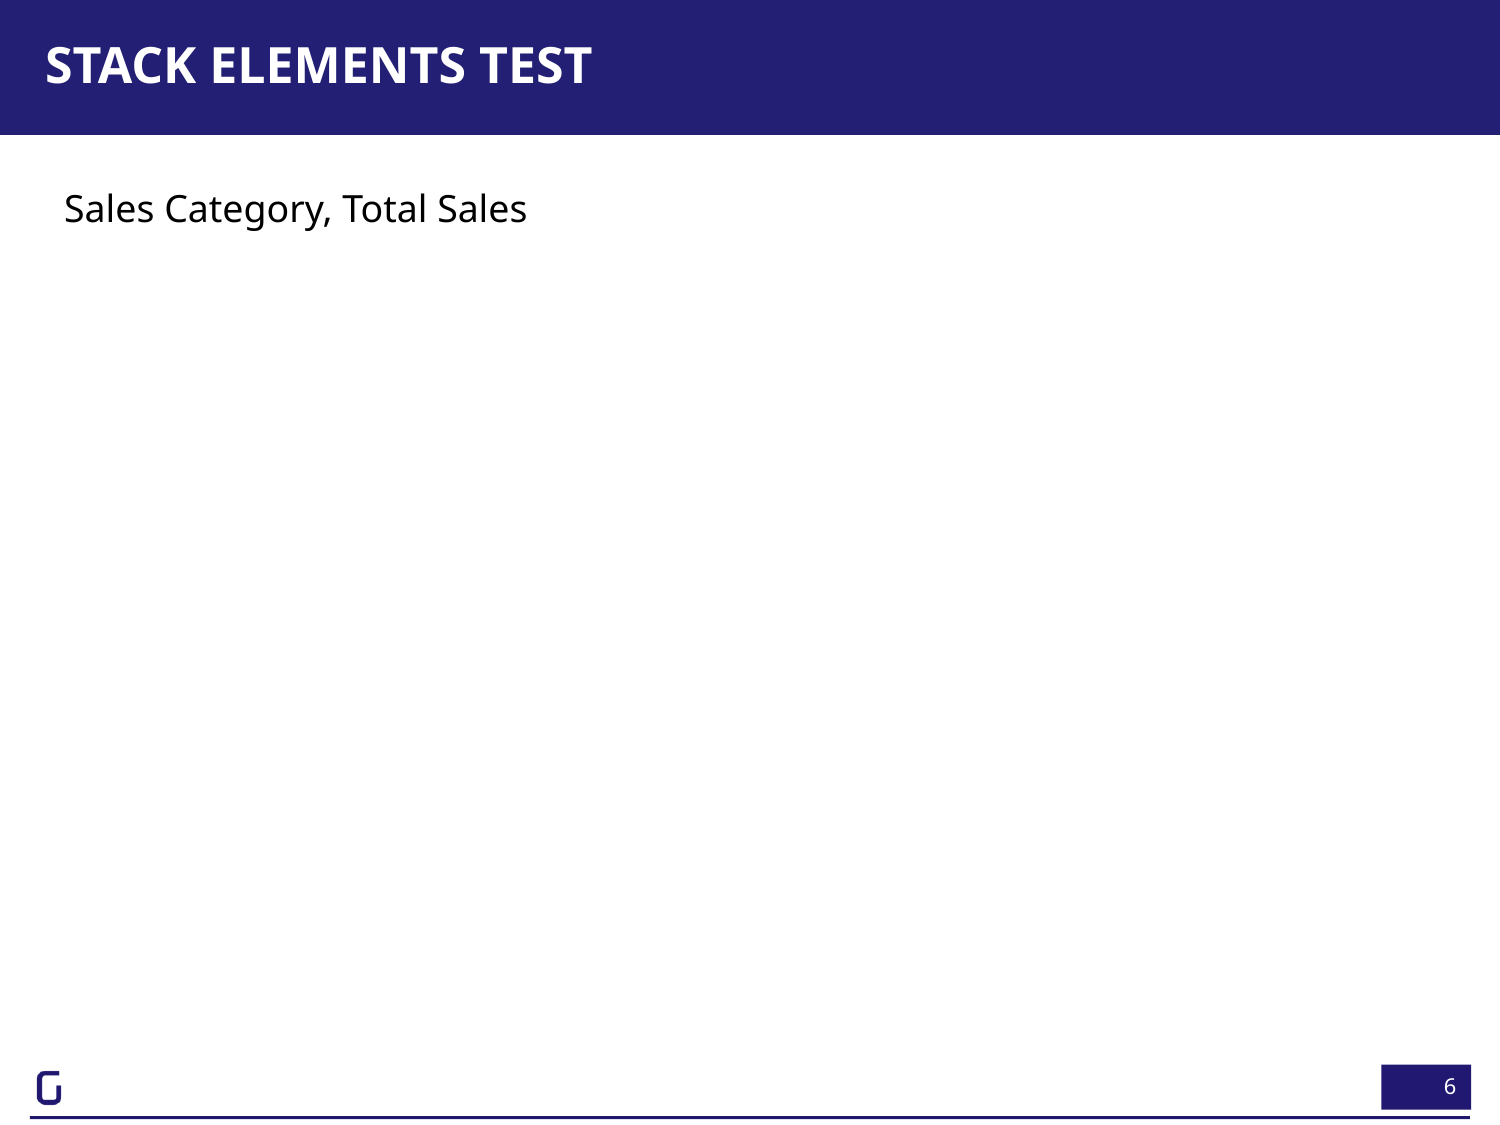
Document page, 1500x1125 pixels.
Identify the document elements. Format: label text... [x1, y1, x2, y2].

picture [30, 1064, 67, 1110]
text_box Sales Category, Total Sales [49, 177, 543, 238]
title Stack Elements Test [30, 15, 1470, 120]
